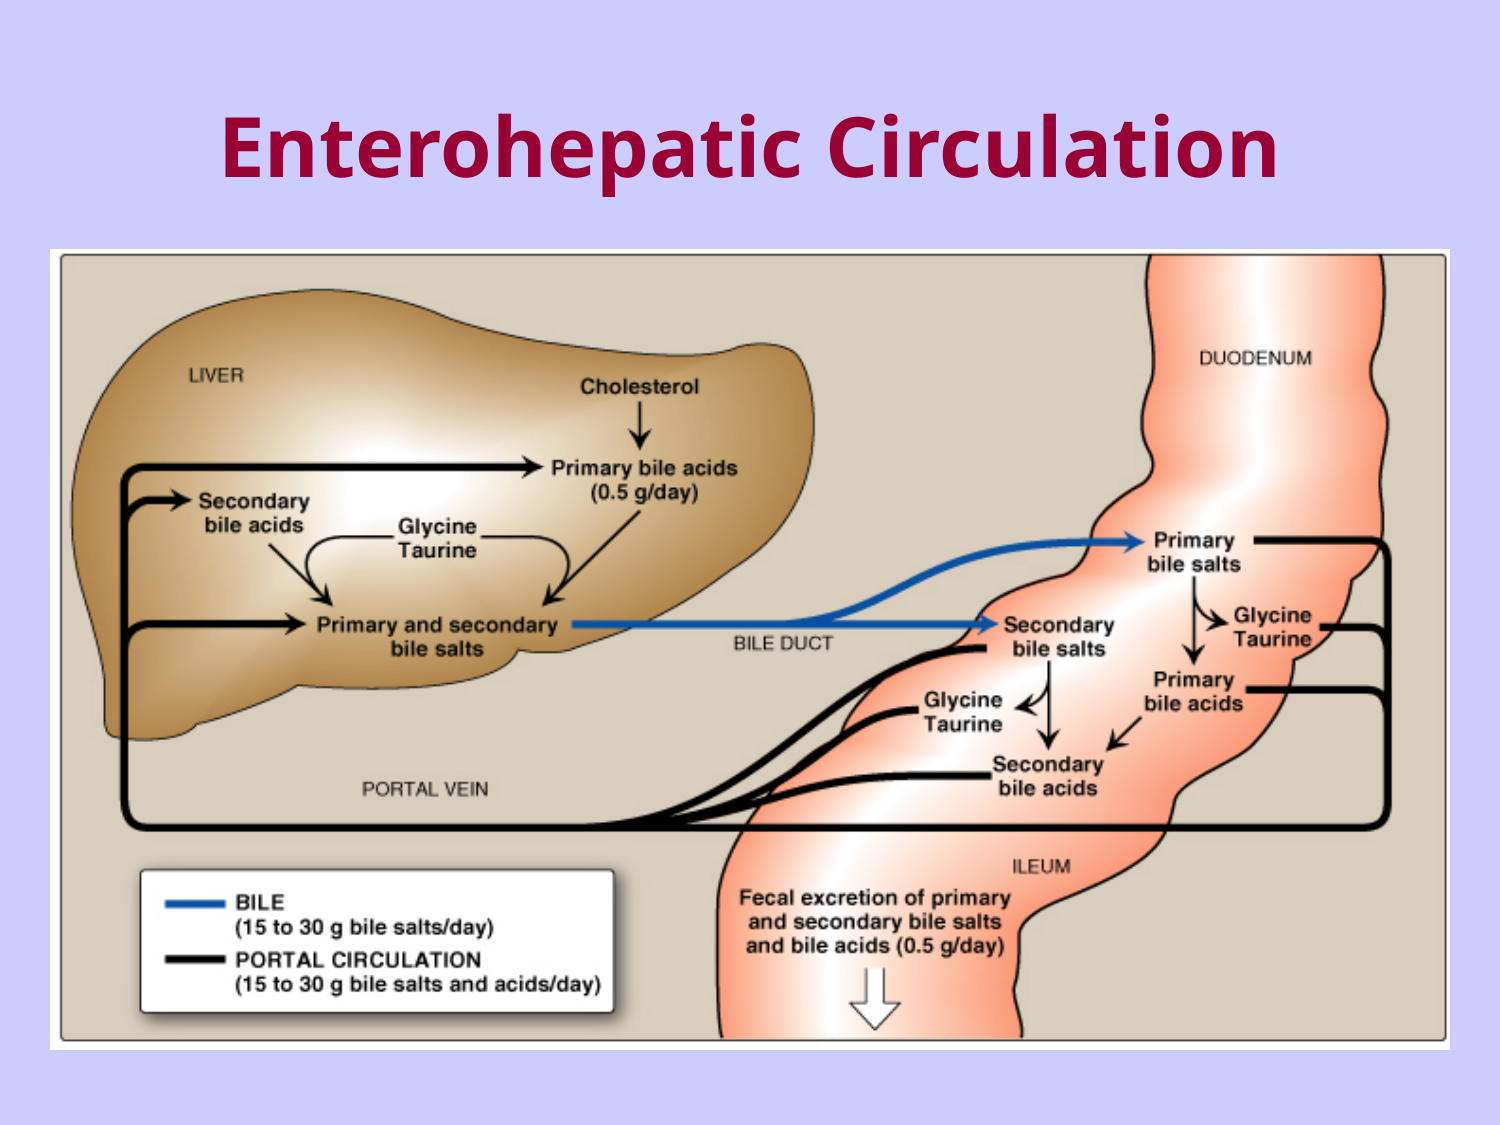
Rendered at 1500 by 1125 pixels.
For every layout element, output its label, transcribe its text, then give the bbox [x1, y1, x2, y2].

title Enterohepatic Circulation [112, 49, 1388, 238]
picture [49, 249, 1451, 1051]
